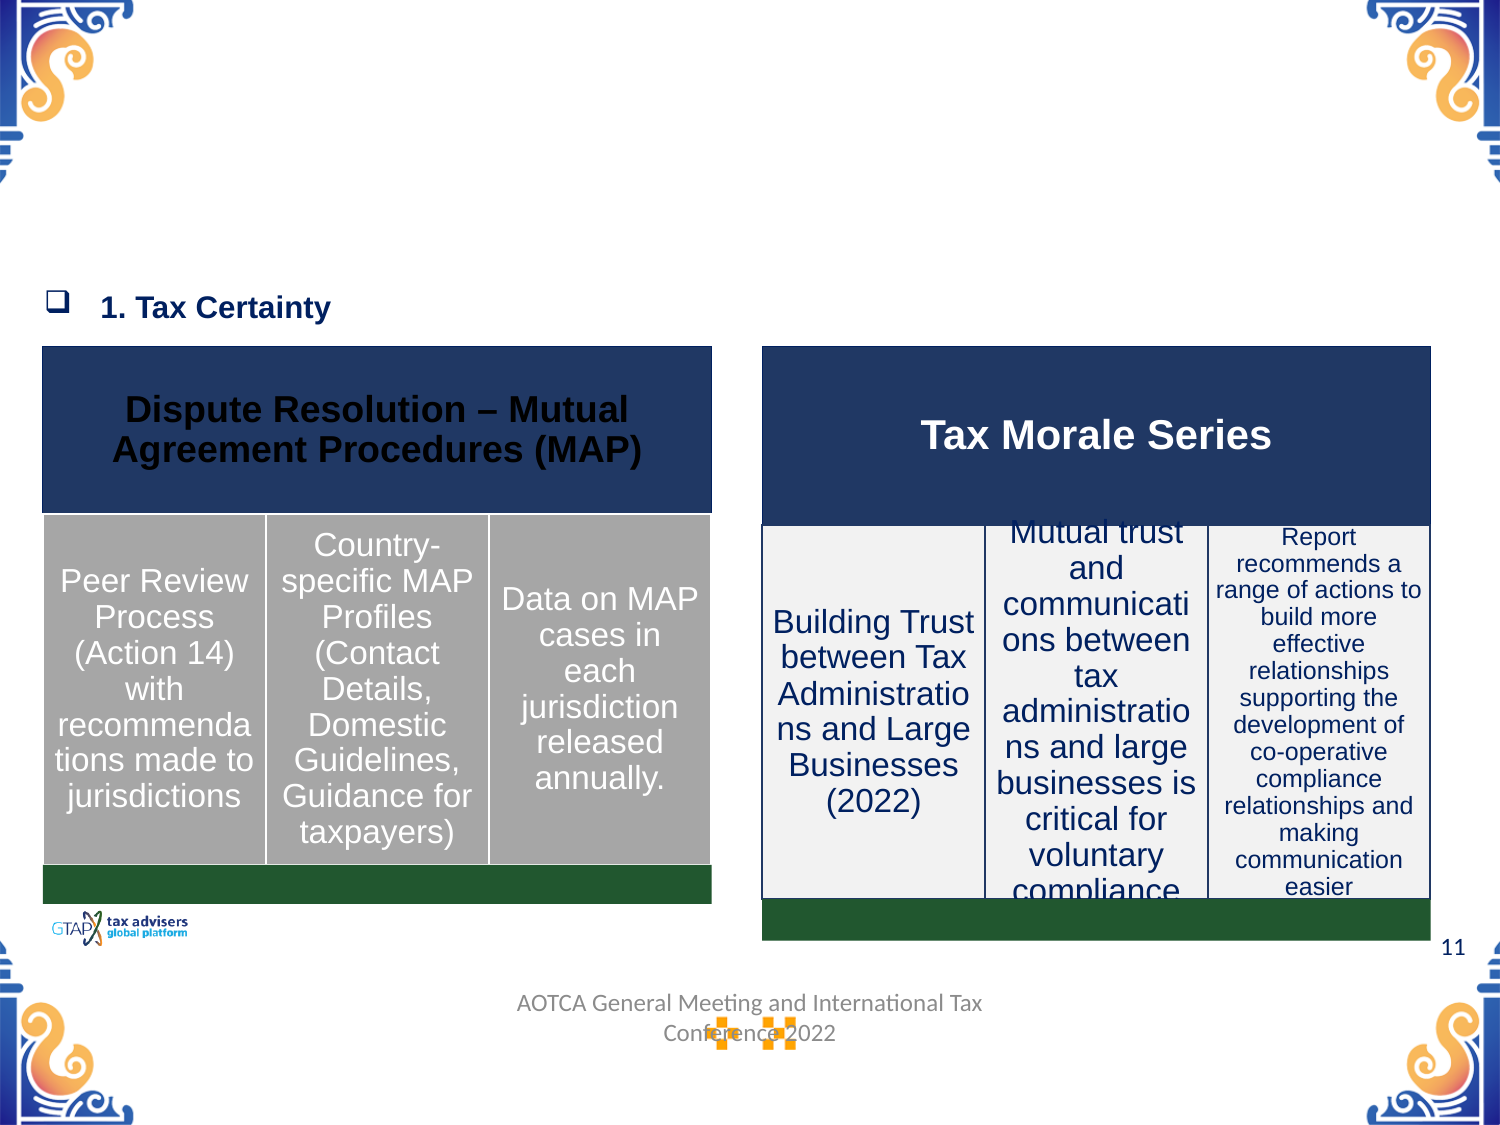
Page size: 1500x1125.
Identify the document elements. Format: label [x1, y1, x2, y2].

text_box [42, 346, 712, 904]
text_box [762, 346, 1431, 941]
picture [0, 0, 1500, 1125]
